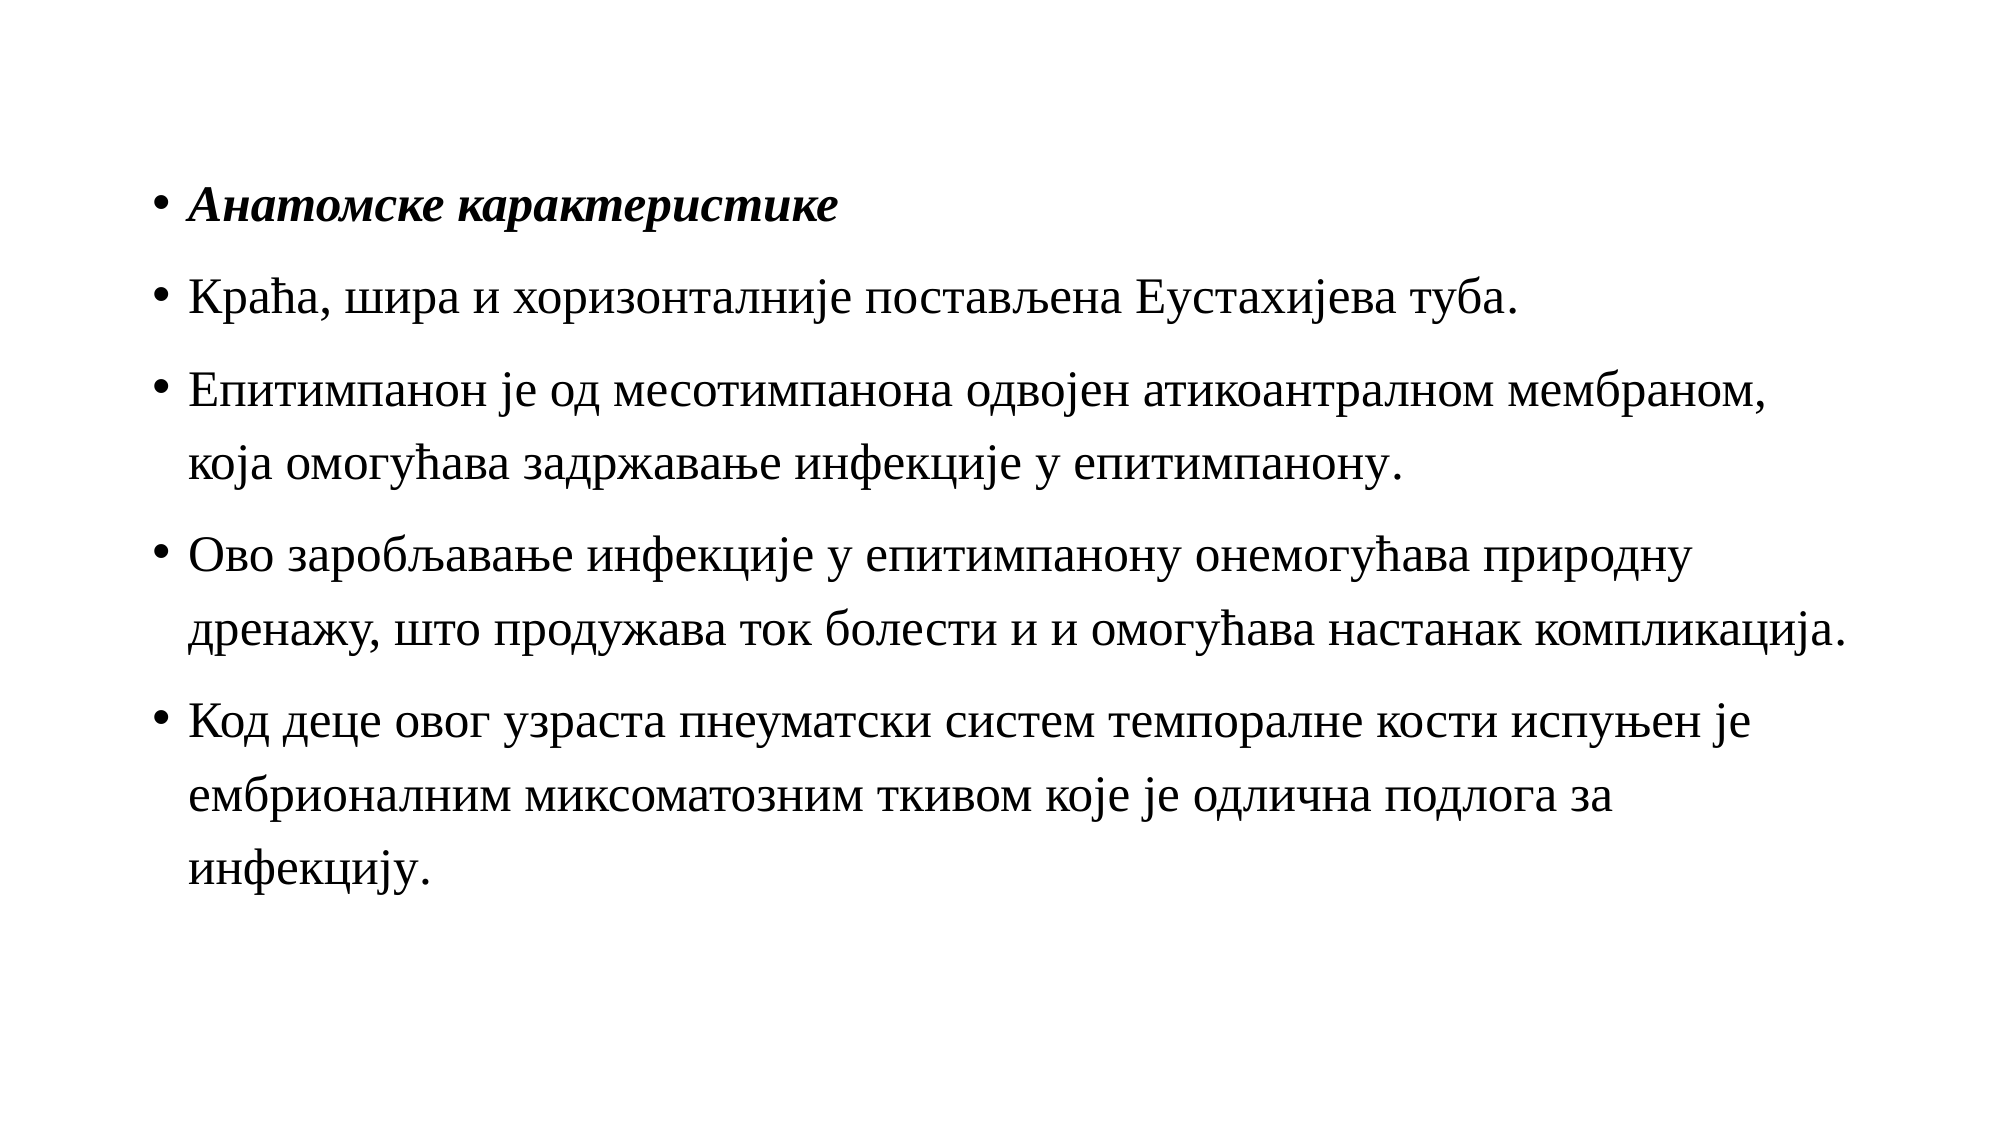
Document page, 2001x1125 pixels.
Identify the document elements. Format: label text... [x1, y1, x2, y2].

list Анатомске карактеристике Краћа, шира и хоризонталније постављена Еустахијева туба. Епитимпанон је од месотимпанона одвојен атикоантралном мембраном, која омогућава задржавање инфекције у епитимпанону. Ово заробљавање инфекције у епитимпанону онемогућава природну дренажу, што продужава ток болести и и омогућава настанак компликација. Код деце овог узраста пнеуматски систем темпоралне кости испуњен је ембрионалним миксоматозним ткивом које је одлична подлога за инфекцију. [137, 150, 1863, 982]
